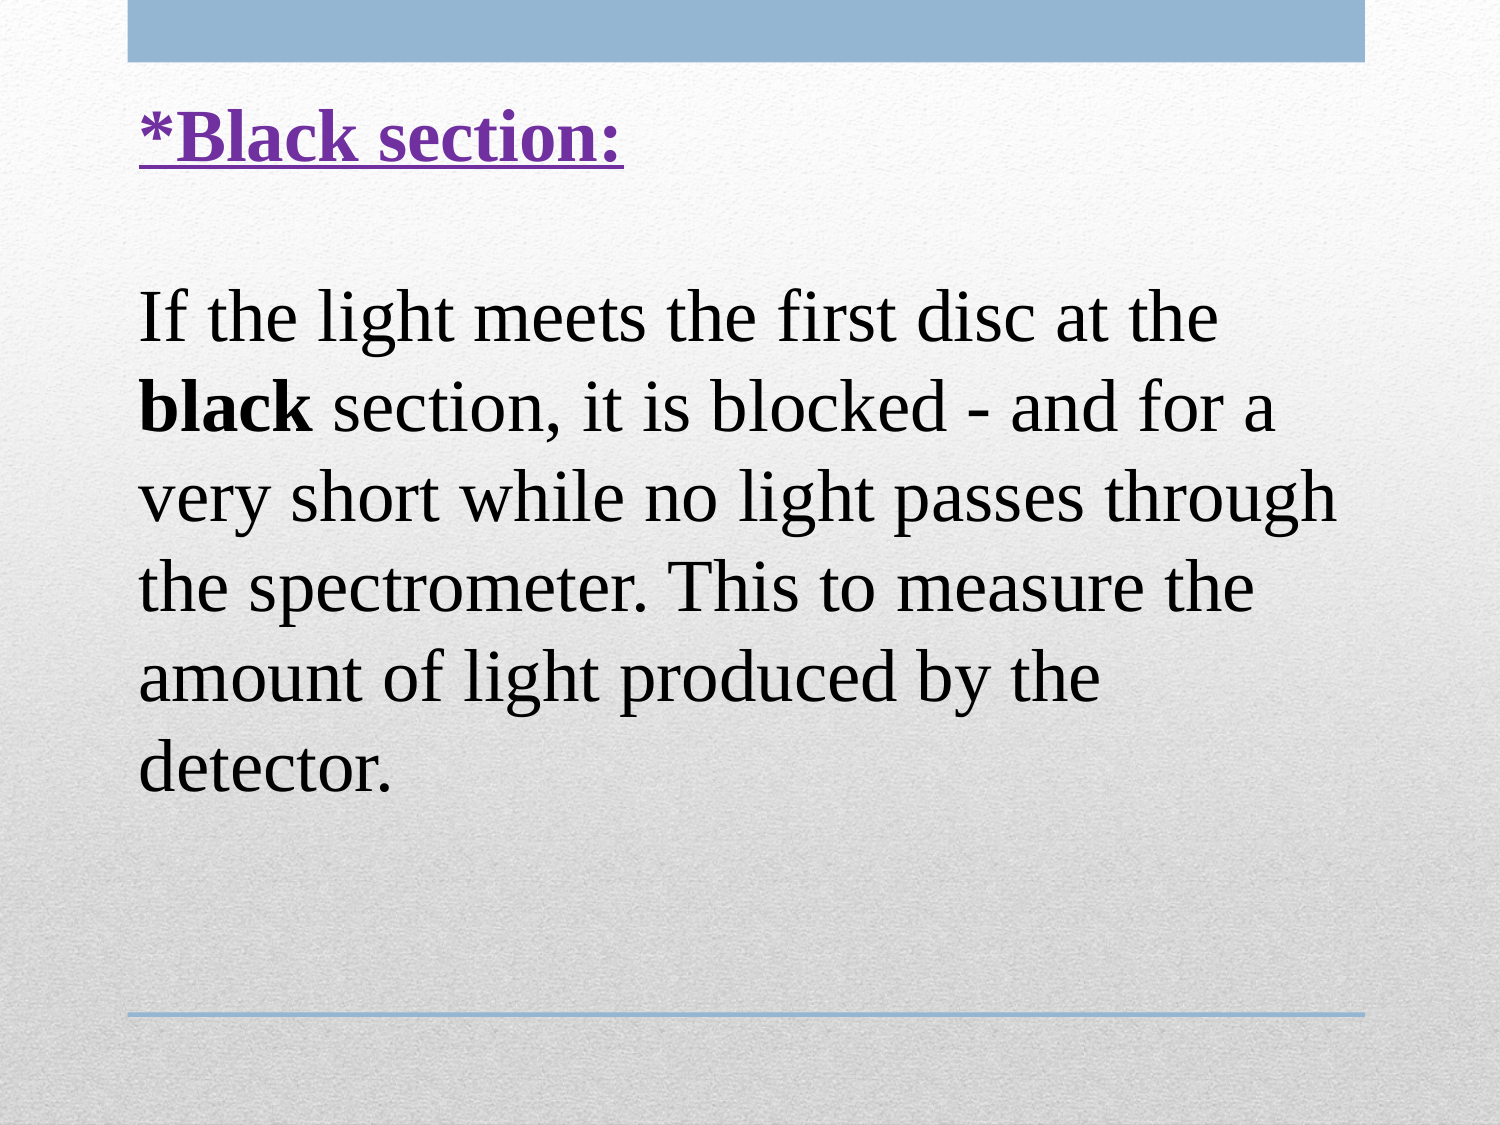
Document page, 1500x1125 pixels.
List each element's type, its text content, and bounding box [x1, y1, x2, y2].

text_box *Black section: If the light meets the first disc at the black section, it is blocked - and for a very short while no light passes through the spectrometer. This to measure the amount of light produced by the detector. [123, 78, 1374, 814]
